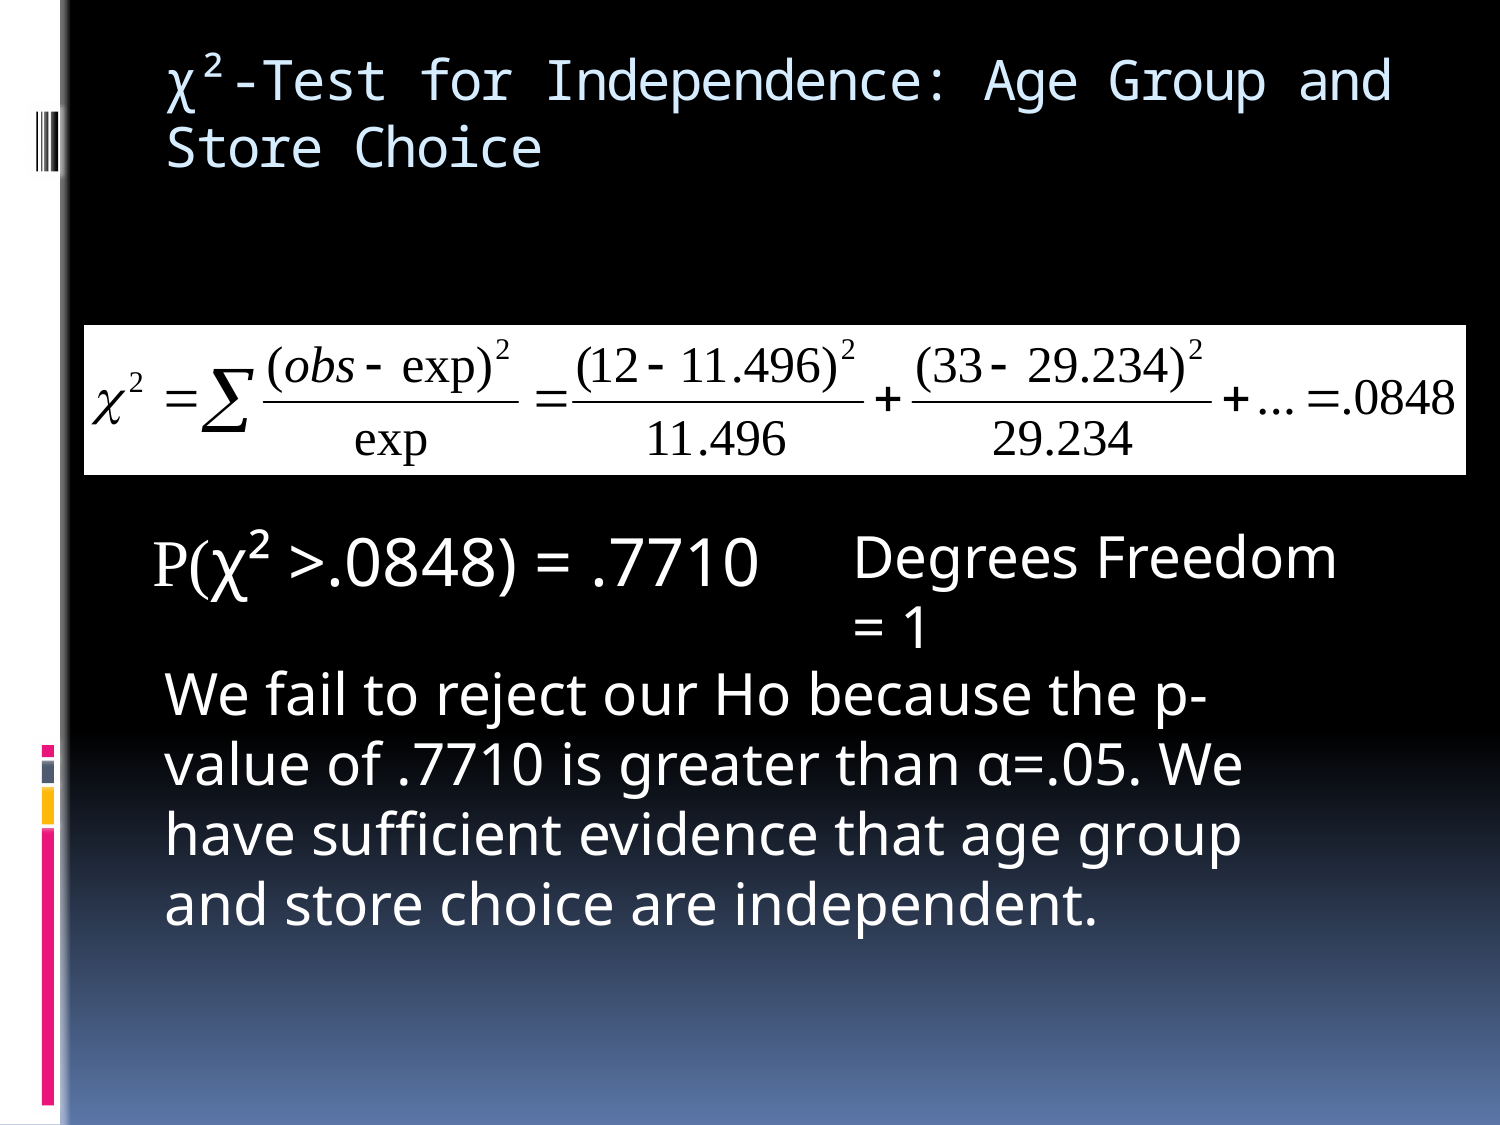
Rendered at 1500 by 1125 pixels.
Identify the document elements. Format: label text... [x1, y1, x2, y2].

text_box P(χ² >.0848) = .7710 [137, 512, 813, 608]
text_box Degrees Freedom = 1 [837, 512, 1400, 668]
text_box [83, 324, 1467, 476]
title χ²-Test for Independence: Age Group and Store Choice [150, 37, 1425, 188]
text_box We fail to reject our Ho because the p-value of .7710 is greater than α=.05. We have sufficient evidence that age group and store choice are independent. [149, 649, 1350, 945]
